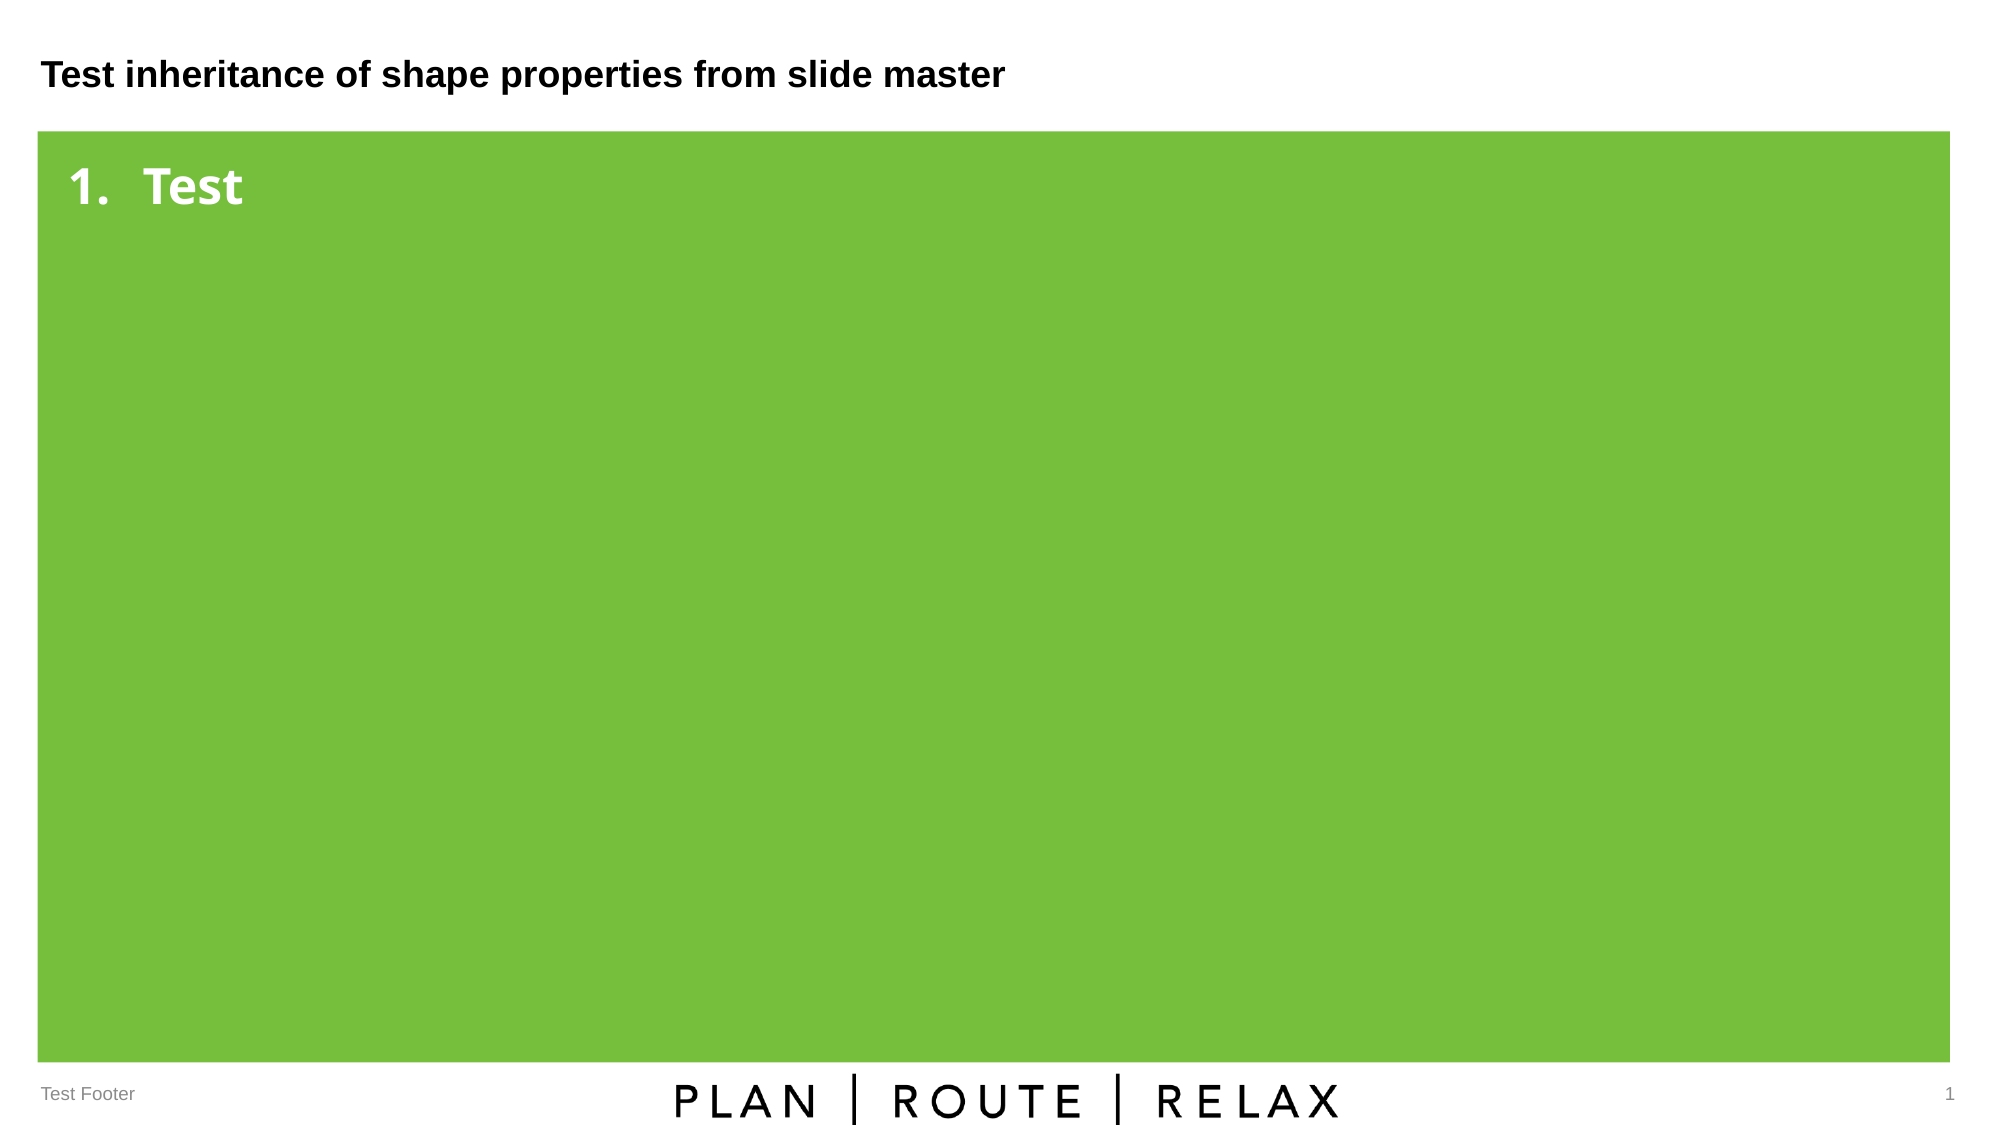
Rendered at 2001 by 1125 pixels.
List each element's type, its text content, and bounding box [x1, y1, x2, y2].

footer Test Footer [40, 1078, 716, 1107]
picture [668, 1067, 1347, 1125]
slide_number 1 [1511, 1078, 1956, 1107]
list Test [37, 131, 1950, 1063]
title Test inheritance of shape properties from slide master [40, 54, 1679, 97]
